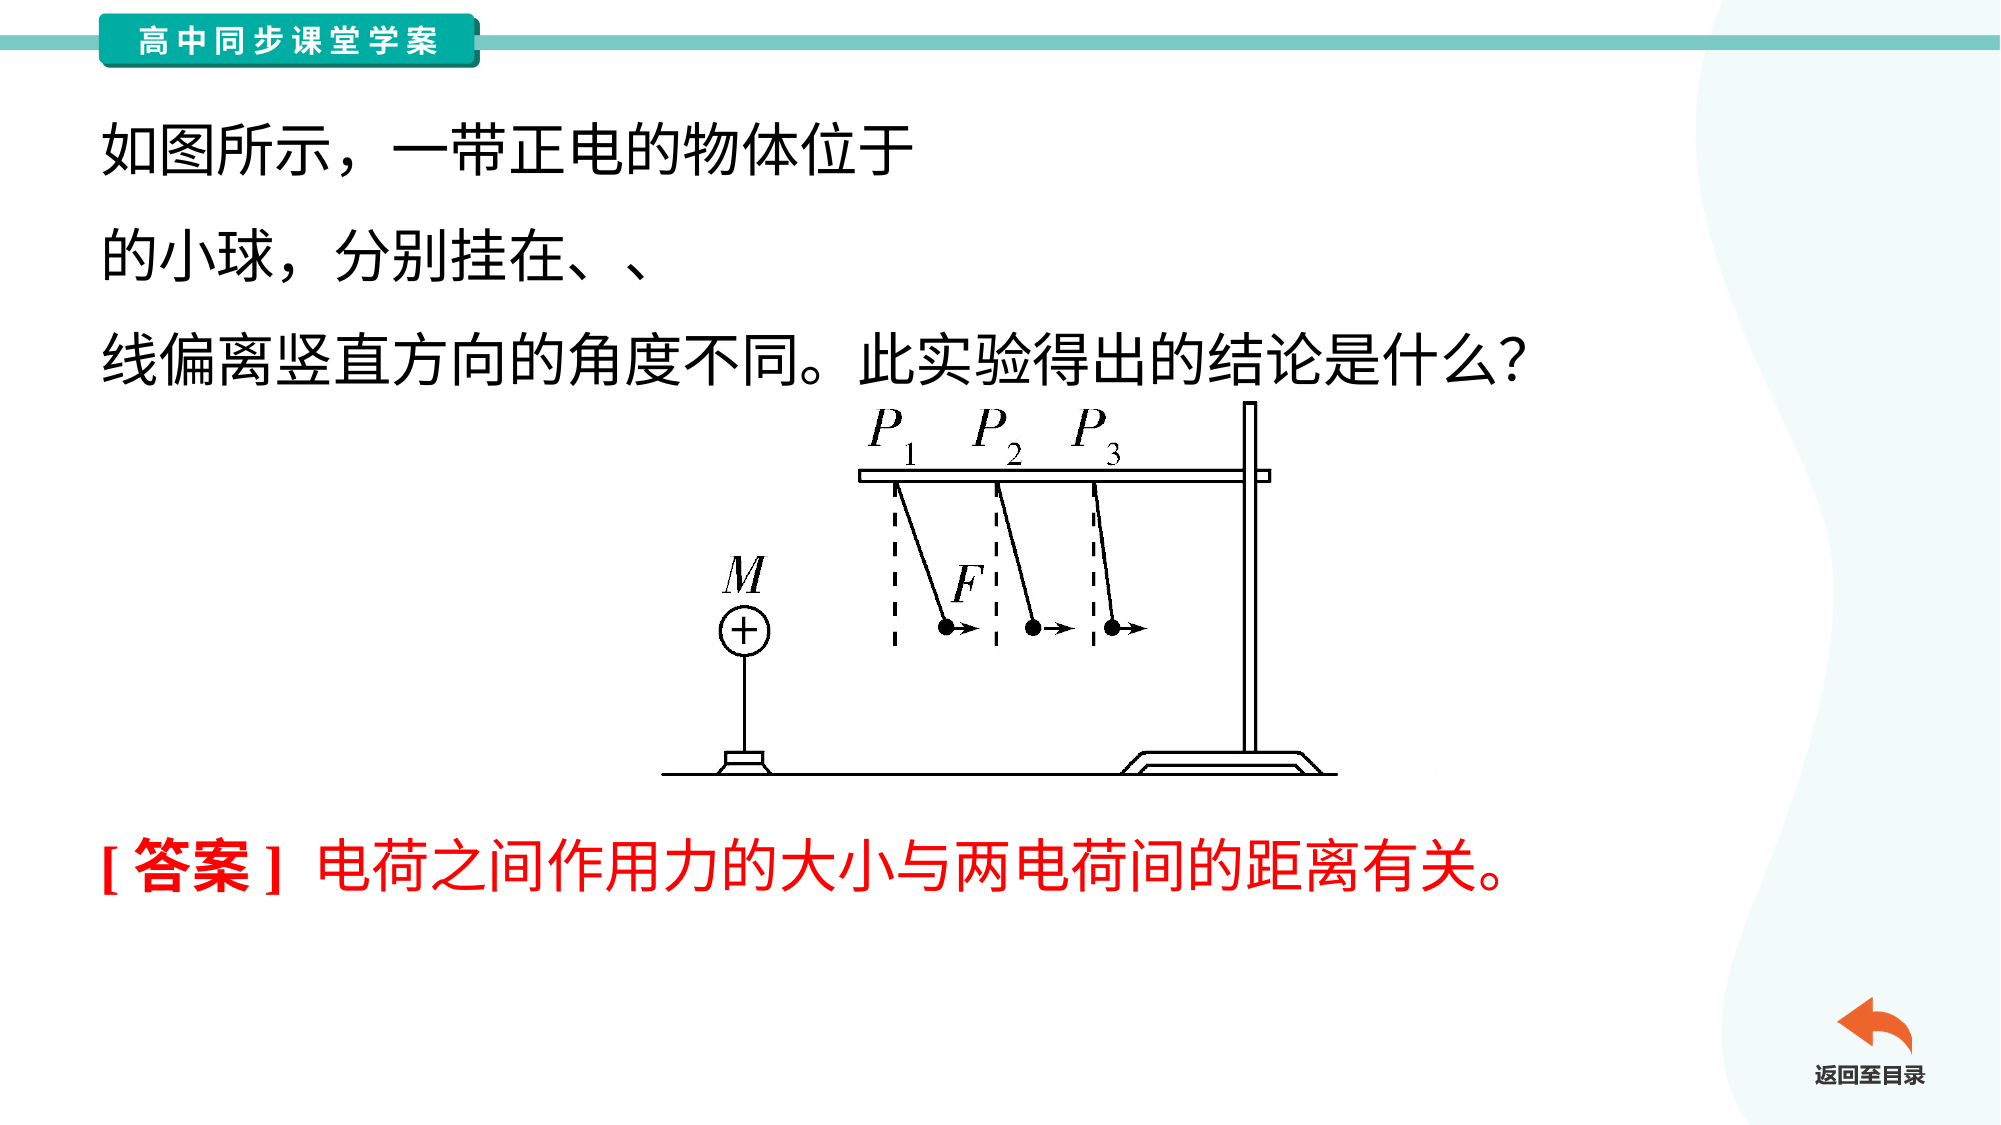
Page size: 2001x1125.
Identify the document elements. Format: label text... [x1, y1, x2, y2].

text_box [答案] 电荷之间作用力的大小与两电荷间的距离有关。 [100, 797, 1899, 889]
picture [0, 0, 2000, 1125]
